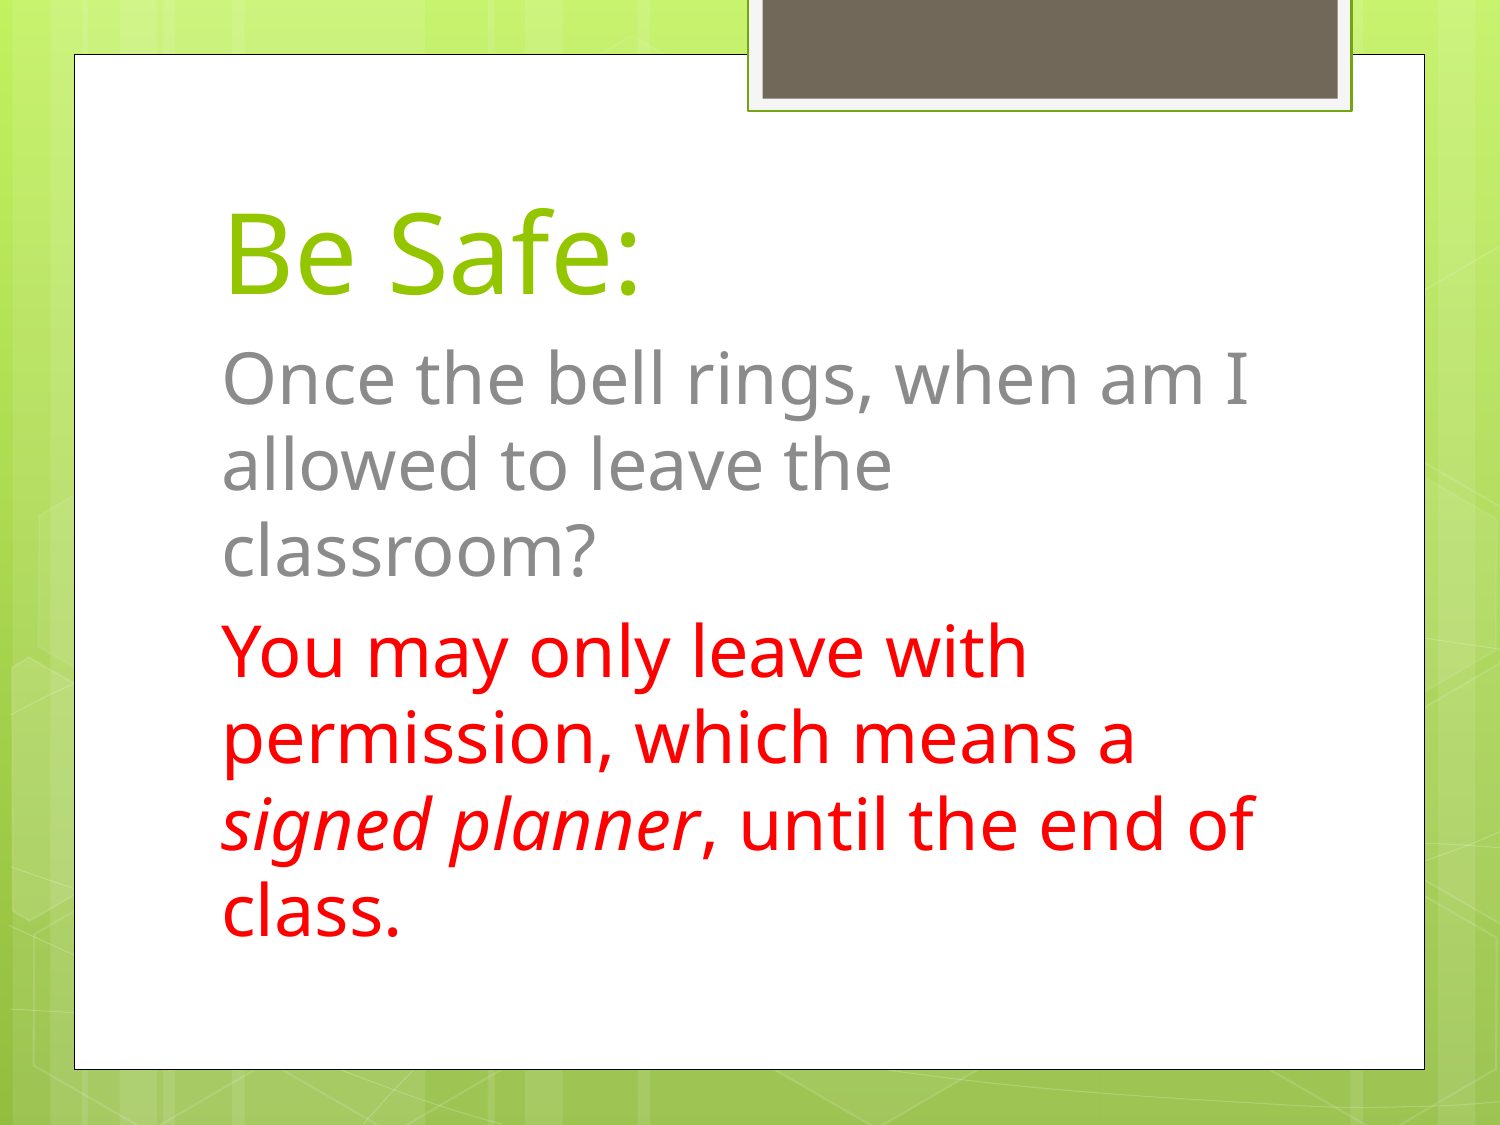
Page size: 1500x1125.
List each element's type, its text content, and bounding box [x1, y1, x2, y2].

title Be Safe: [206, 174, 1296, 324]
list Once the bell rings, when am I allowed to leave the classroom? You may only leave with permission, which means a signed planner, until the end of class. [206, 324, 1296, 963]
